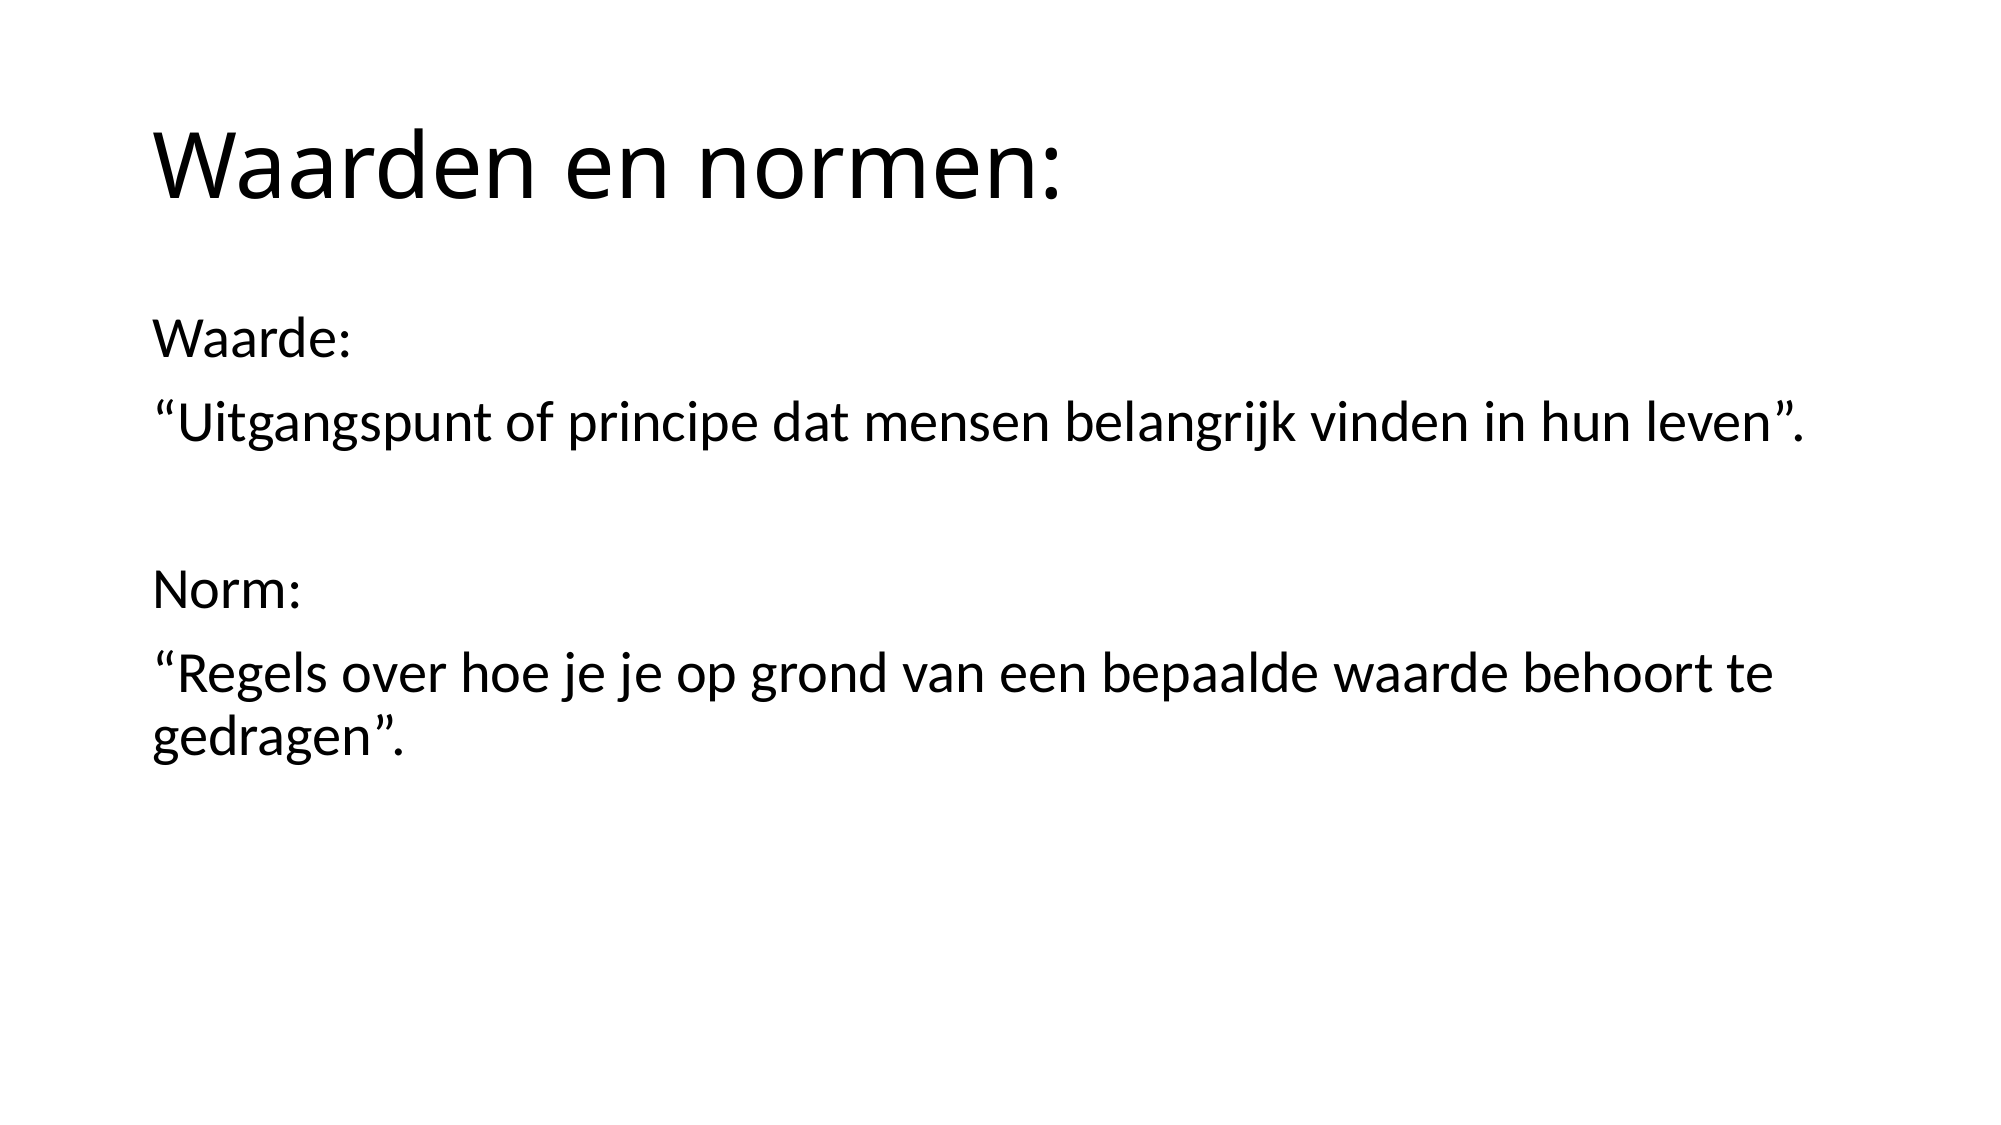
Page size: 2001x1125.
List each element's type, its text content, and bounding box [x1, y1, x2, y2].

title Waarden en normen: [137, 59, 1863, 278]
list Waarde: “Uitgangspunt of principe dat mensen belangrijk vinden in hun leven”. Norm: “Regels over hoe je je op grond van een bepaalde waarde behoort te gedragen”. [137, 299, 1863, 1014]
